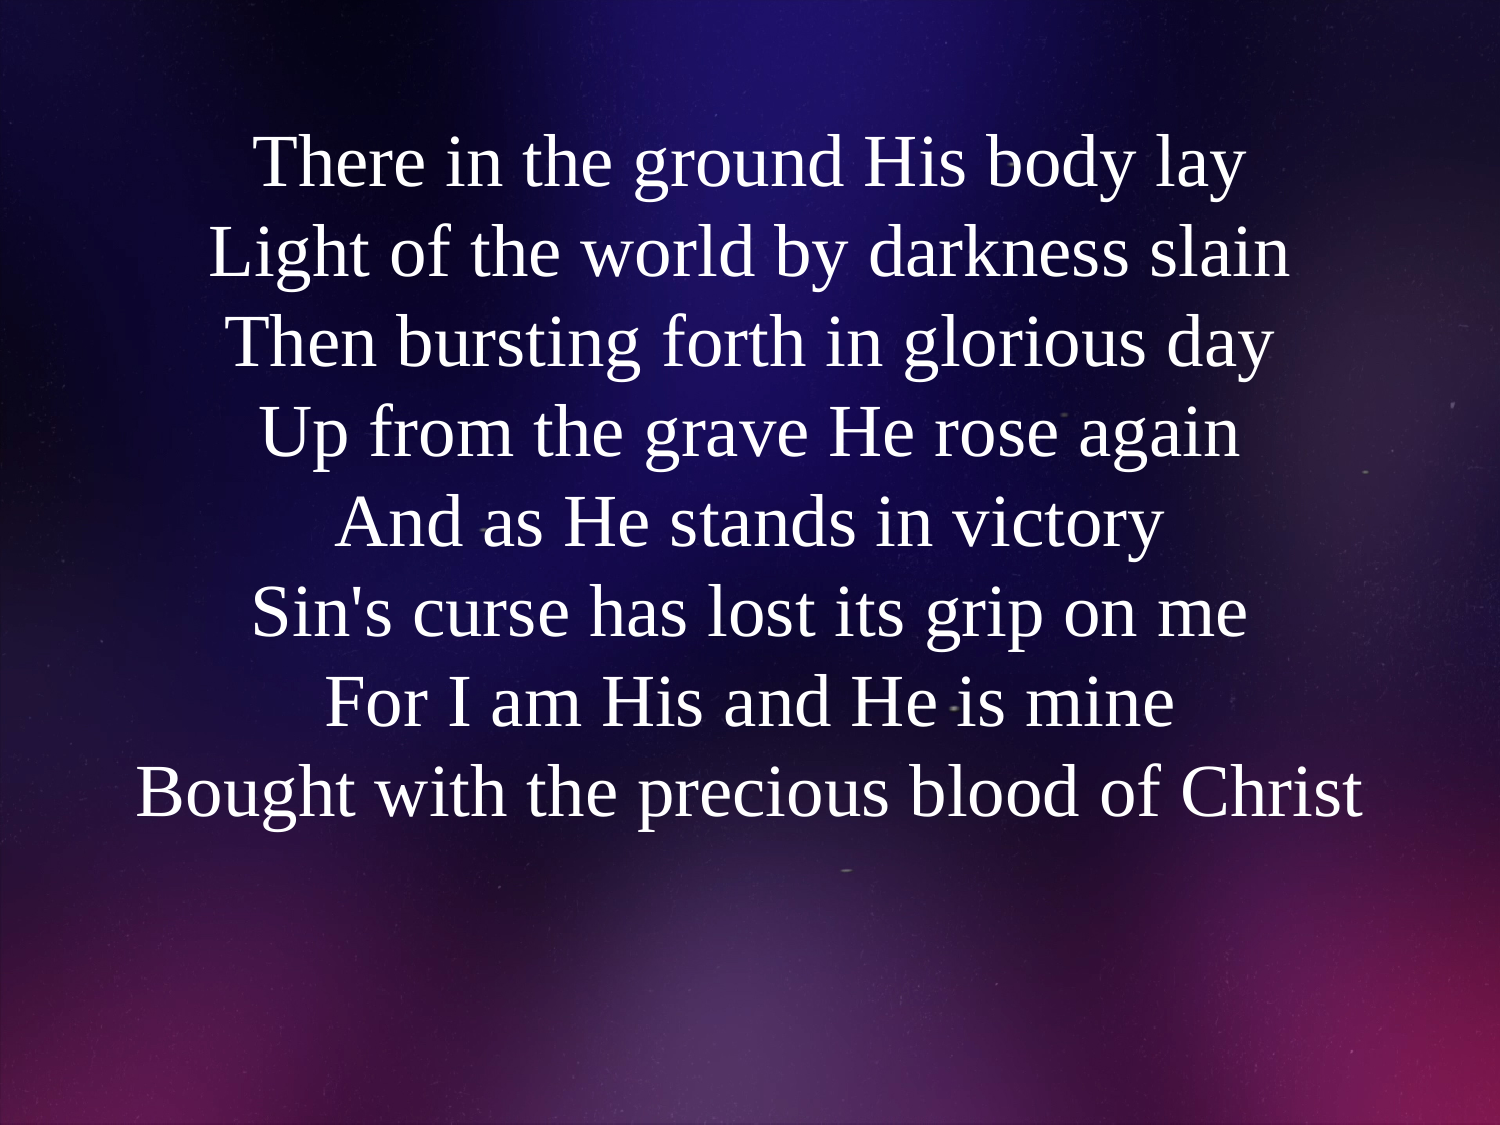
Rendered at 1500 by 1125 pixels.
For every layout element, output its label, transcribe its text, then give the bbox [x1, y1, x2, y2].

picture [0, 0, 1500, 1125]
title There in the ground His body lay Light of the world by darkness slain Then bursting forth in glorious day Up from the grave He rose again And as He stands in victory Sin's curse has lost its grip on me For I am His and He is mine Bought with the precious blood of Christ [112, 512, 1388, 700]
